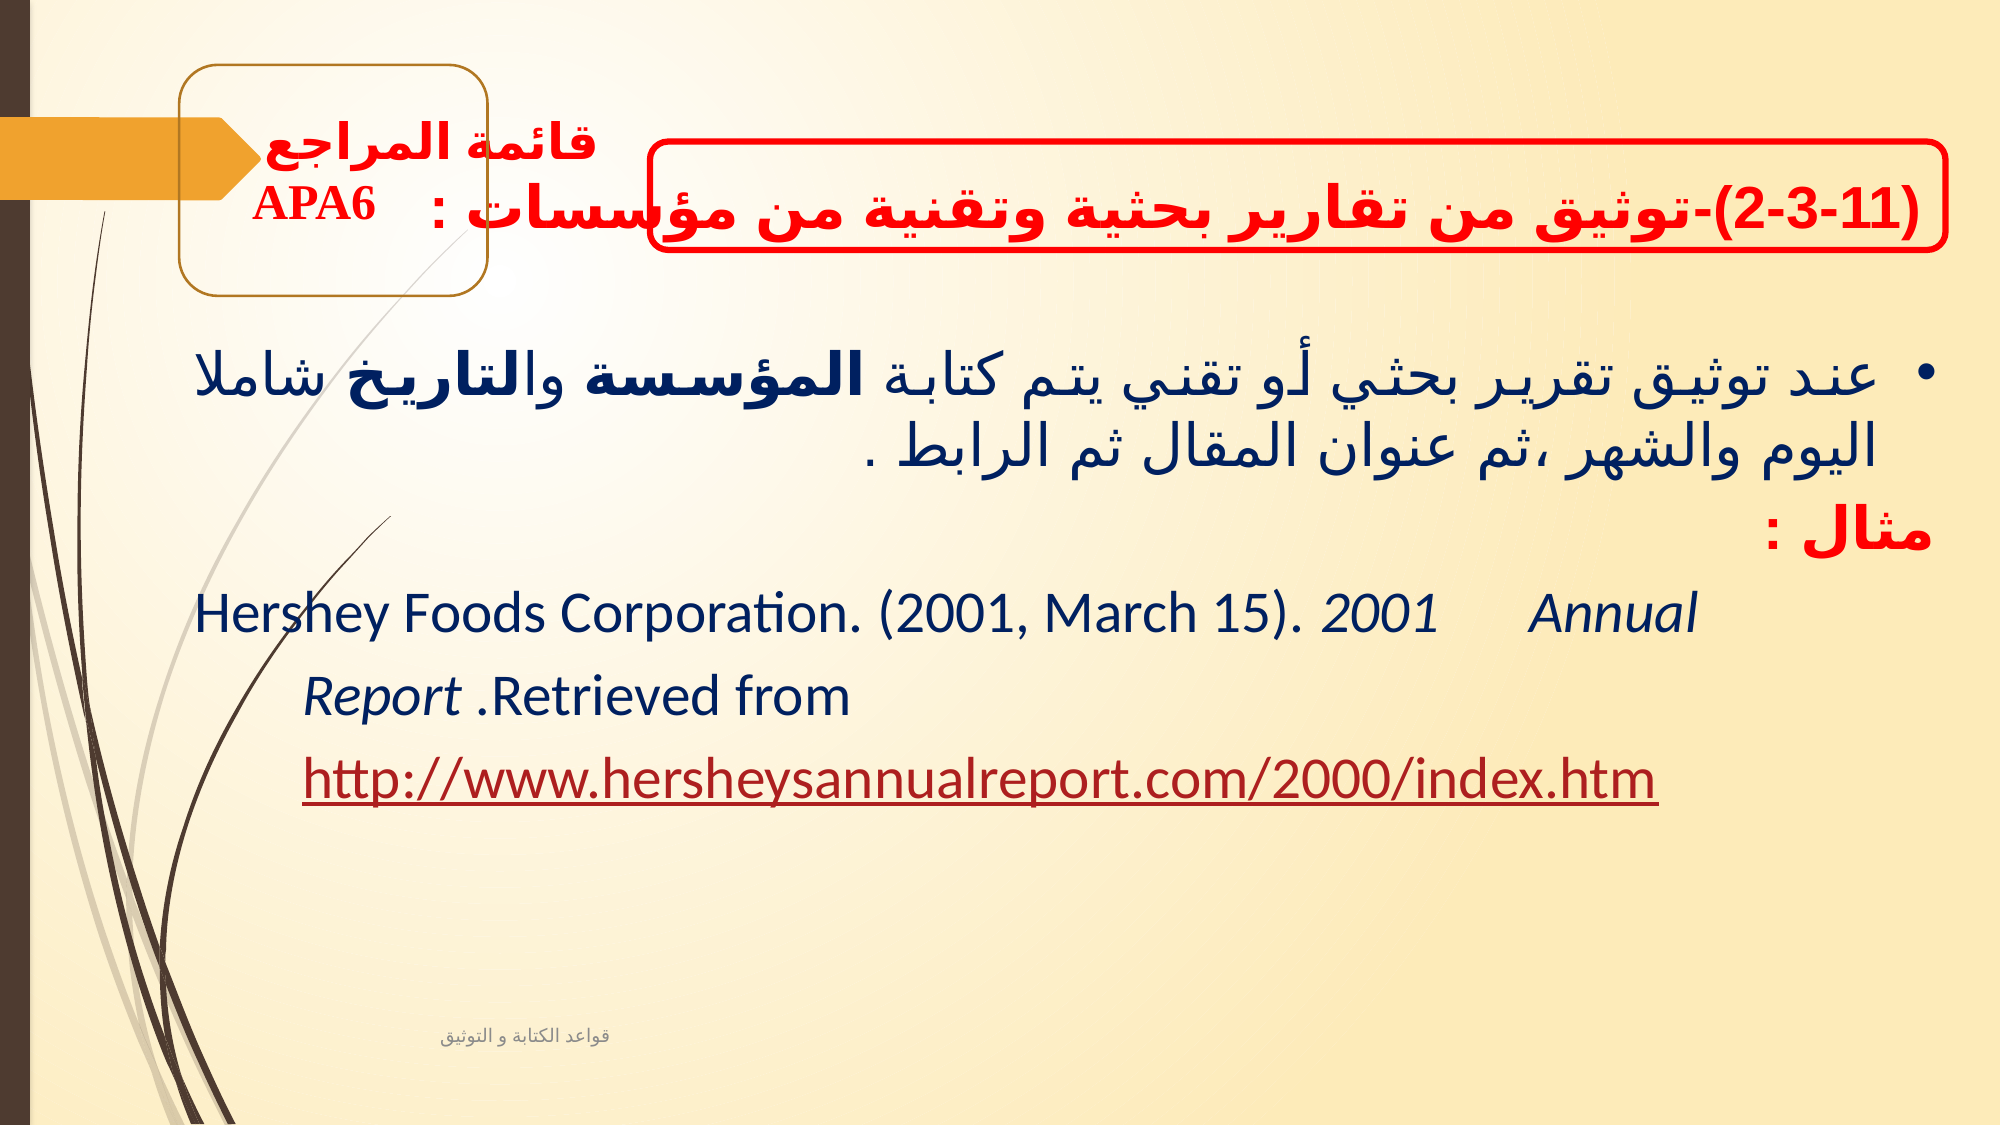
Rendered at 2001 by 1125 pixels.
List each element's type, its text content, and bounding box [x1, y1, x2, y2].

title قائمة المراجع APA6 [489, 102, 1888, 161]
text_box [648, 140, 1947, 252]
text_box [177, 63, 489, 298]
footer قواعد الكتابة و التوثيق [424, 1006, 1675, 1067]
list (2-3-11)-توثيق من تقارير بحثية وتقنية من مؤسسات : عند توثيق تقرير بحثي أو تقني يتم كتابة المؤسسة والتاريخ شاملا اليوم والشهر ،ثم عنوان المقال ثم الرابط . مثال : Hershey Foods Corporation. (2001, March 15). 2001 Annual Report .Retrieved from http://www.hersheysannualreport.com/2000/index.htm [179, 161, 1950, 990]
